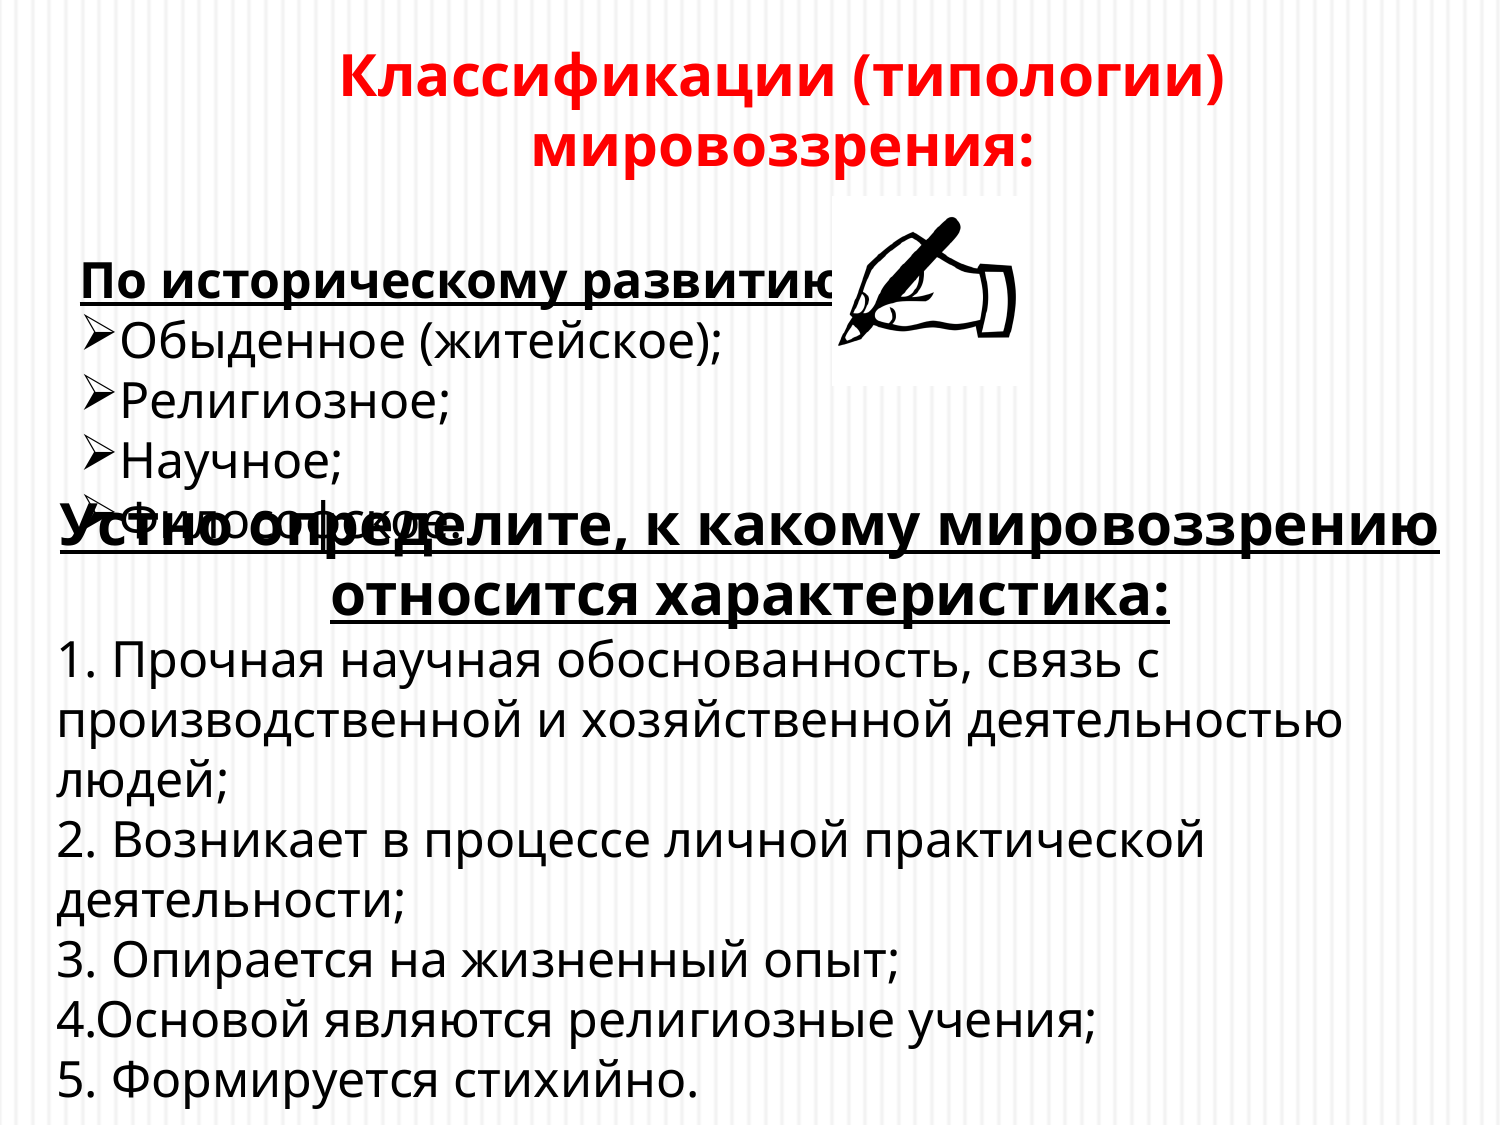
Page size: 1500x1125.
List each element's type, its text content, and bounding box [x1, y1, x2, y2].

picture [832, 195, 1022, 386]
text_box Устно определите, к какому мировоззрению относится характеристика: 1. Прочная научная обоснованность, связь с производственной и хозяйственной деятельностью людей; 2. Возникает в процессе личной практической деятельности; 3. Опирается на жизненный опыт; 4.Основой являются религиозные учения; 5. Формируется стихийно. [41, 479, 1459, 1115]
text_box Классификации (типологии) мировоззрения: По историческому развитию: Обыденное (житейское); Религиозное; Научное; Философское. [64, 30, 1500, 556]
